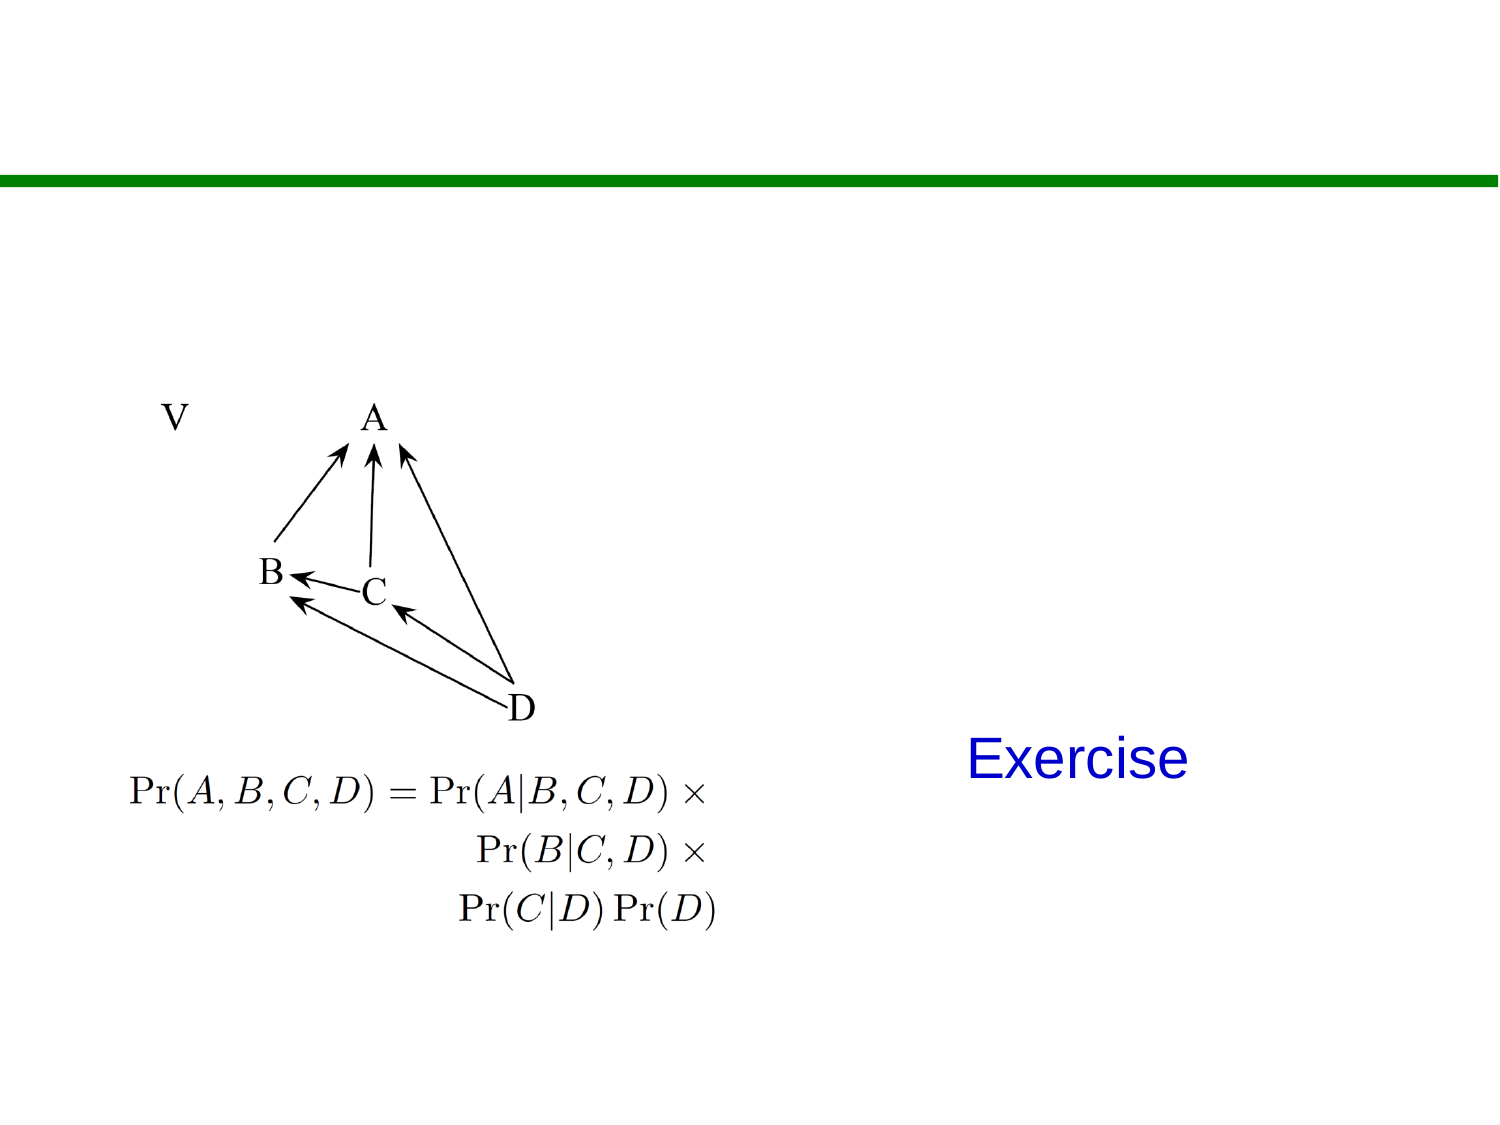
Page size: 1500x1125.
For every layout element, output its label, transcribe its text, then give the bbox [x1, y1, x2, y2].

text_box Exercise [951, 712, 1206, 798]
picture [74, 387, 748, 963]
